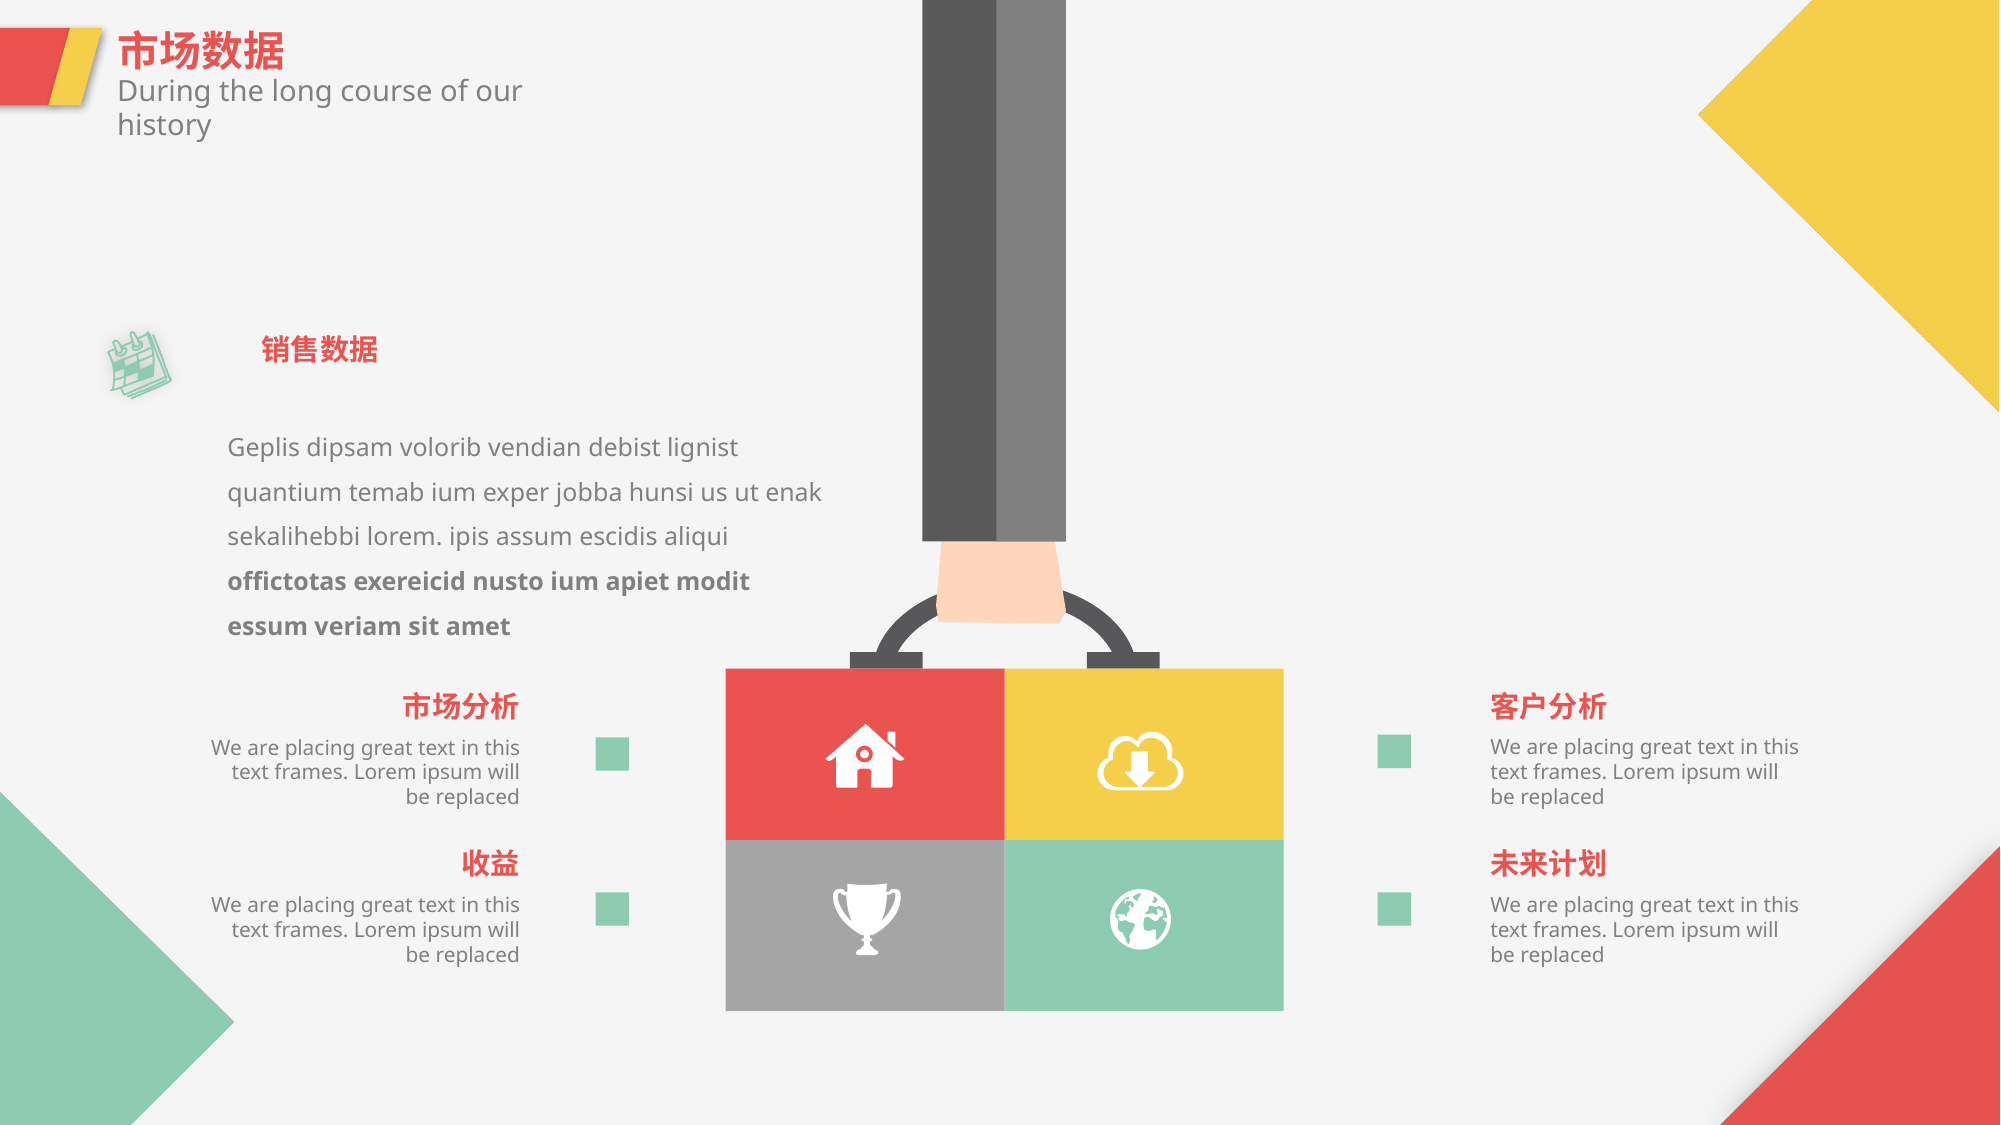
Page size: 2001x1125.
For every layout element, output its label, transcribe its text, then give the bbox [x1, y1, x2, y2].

text_box We are placing great text in this text frames. Lorem ipsum will be replaced [1475, 884, 1703, 974]
text_box 未来计划 [1475, 838, 1714, 884]
picture [0, 792, 234, 1125]
text_box 客户分析 [1475, 680, 1792, 726]
text_box [1377, 891, 1412, 927]
text_box [1377, 734, 1412, 769]
text_box [725, 841, 1006, 1012]
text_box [825, 723, 905, 788]
text_box 市场分析 [196, 680, 535, 726]
text_box 销售数据 [212, 323, 394, 374]
text_box [876, 601, 924, 652]
text_box [1086, 652, 1160, 668]
text_box We are placing great text in this text frames. Lorem ipsum will be replaced [196, 726, 535, 817]
text_box [595, 736, 630, 772]
text_box 收益 [234, 838, 535, 884]
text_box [0, 17, 615, 116]
text_box Geplis dipsam volorib vendian debist lignist quantium temab ium exper jobba hunsi us ut enak sekalihebbi lorem. ipis assum escidis aliqui offictotas exereicid nusto ium apiet modit essum veriam sit amet [212, 408, 846, 648]
picture [1717, 845, 2000, 1125]
text_box [849, 652, 923, 668]
text_box [1110, 889, 1171, 950]
text_box [1006, 841, 1285, 1012]
text_box [1066, 591, 1134, 652]
text_box [107, 331, 172, 400]
text_box We are placing great text in this text frames. Lorem ipsum will be replaced [234, 884, 535, 974]
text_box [922, 0, 1066, 624]
text_box [833, 883, 901, 956]
text_box [1006, 668, 1285, 841]
text_box [1097, 731, 1184, 791]
text_box [725, 668, 1006, 841]
picture [1698, 0, 1999, 412]
text_box [595, 891, 630, 927]
text_box We are placing great text in this text frames. Lorem ipsum will be replaced [1475, 726, 1814, 817]
